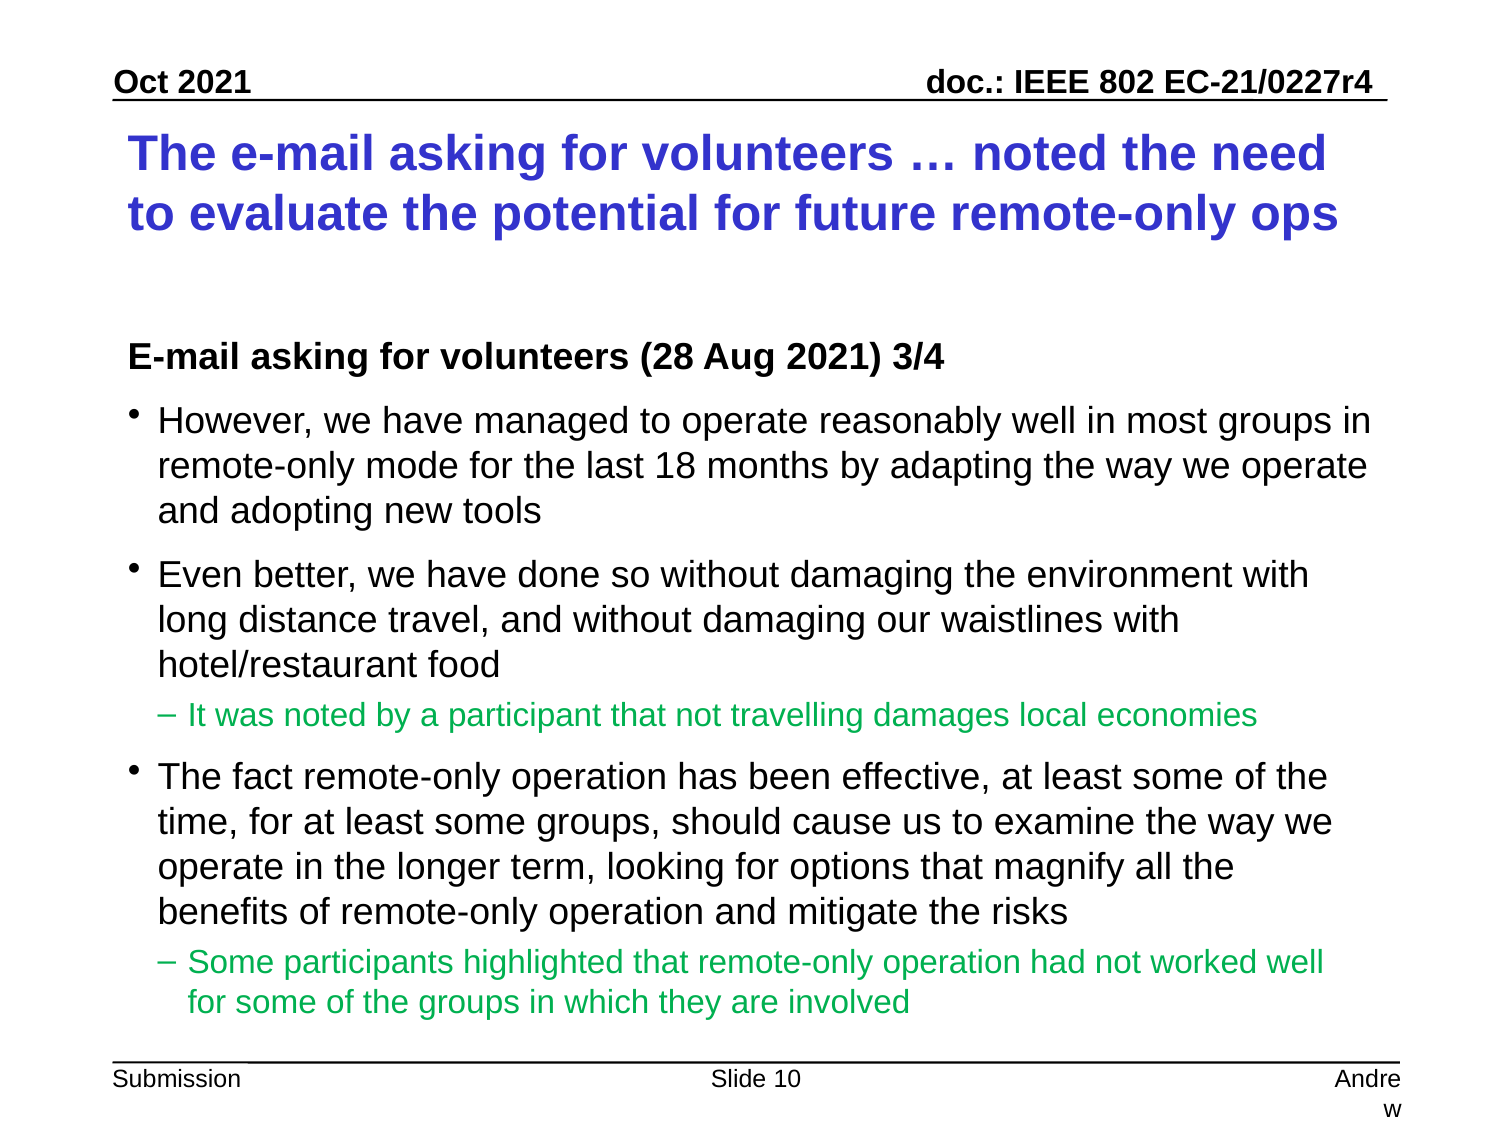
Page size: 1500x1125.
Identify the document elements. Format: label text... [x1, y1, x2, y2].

list E-mail asking for volunteers (28 Aug 2021) 3/4 However, we have managed to operate reasonably well in most groups in remote-only mode for the last 18 months by adapting the way we operate and adopting new tools Even better, we have done so without damaging the environment with long distance travel, and without damaging our waistlines with hotel/restaurant food It was noted by a participant that not travelling damages local economies The fact remote-only operation has been effective, at least some of the time, for at least some groups, should cause us to examine the way we operate in the longer term, looking for options that magnify all the benefits of remote-only operation and mitigate the risks Some participants highlighted that remote-only operation had not worked well for some of the groups in which they are involved [112, 324, 1388, 1000]
slide_number Slide 10 [709, 1061, 803, 1093]
title The e-mail asking for volunteers … noted the need to evaluate the potential for future remote-only ops [112, 112, 1388, 288]
footer Andrew Myles, Cisco [1320, 1061, 1402, 1093]
